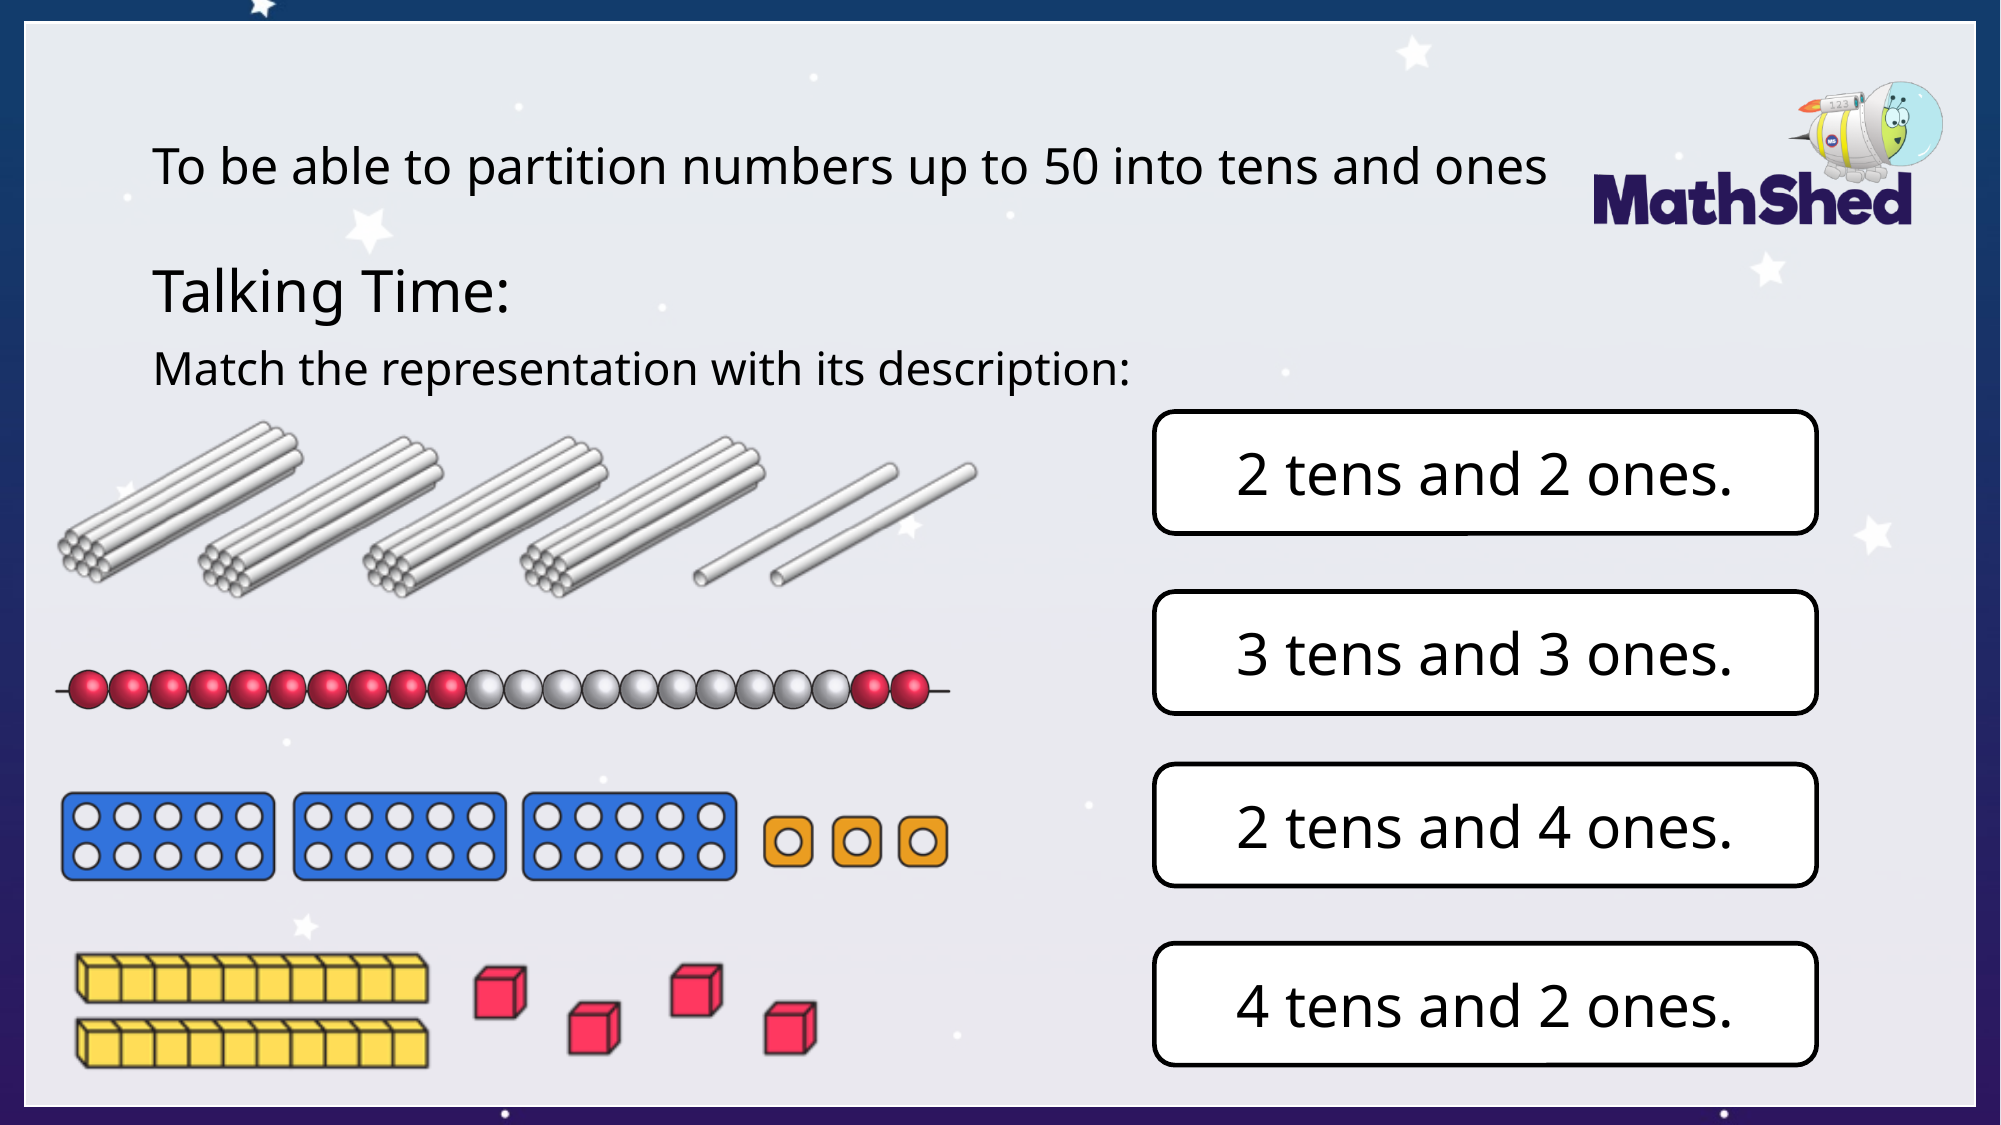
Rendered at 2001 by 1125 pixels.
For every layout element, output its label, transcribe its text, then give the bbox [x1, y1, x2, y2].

text_box 4 tens and 2 ones. [1153, 942, 1818, 1067]
list Talking Time: Match the representation with its description: [137, 255, 1931, 969]
title To be able to partition numbers up to 50 into tens and ones [137, 59, 1578, 255]
picture [0, 0, 2001, 1125]
text_box 2 tens and 4 ones. [1153, 763, 1818, 888]
text_box 3 tens and 3 ones. [1153, 590, 1818, 715]
text_box 2 tens and 2 ones. [1153, 410, 1818, 535]
